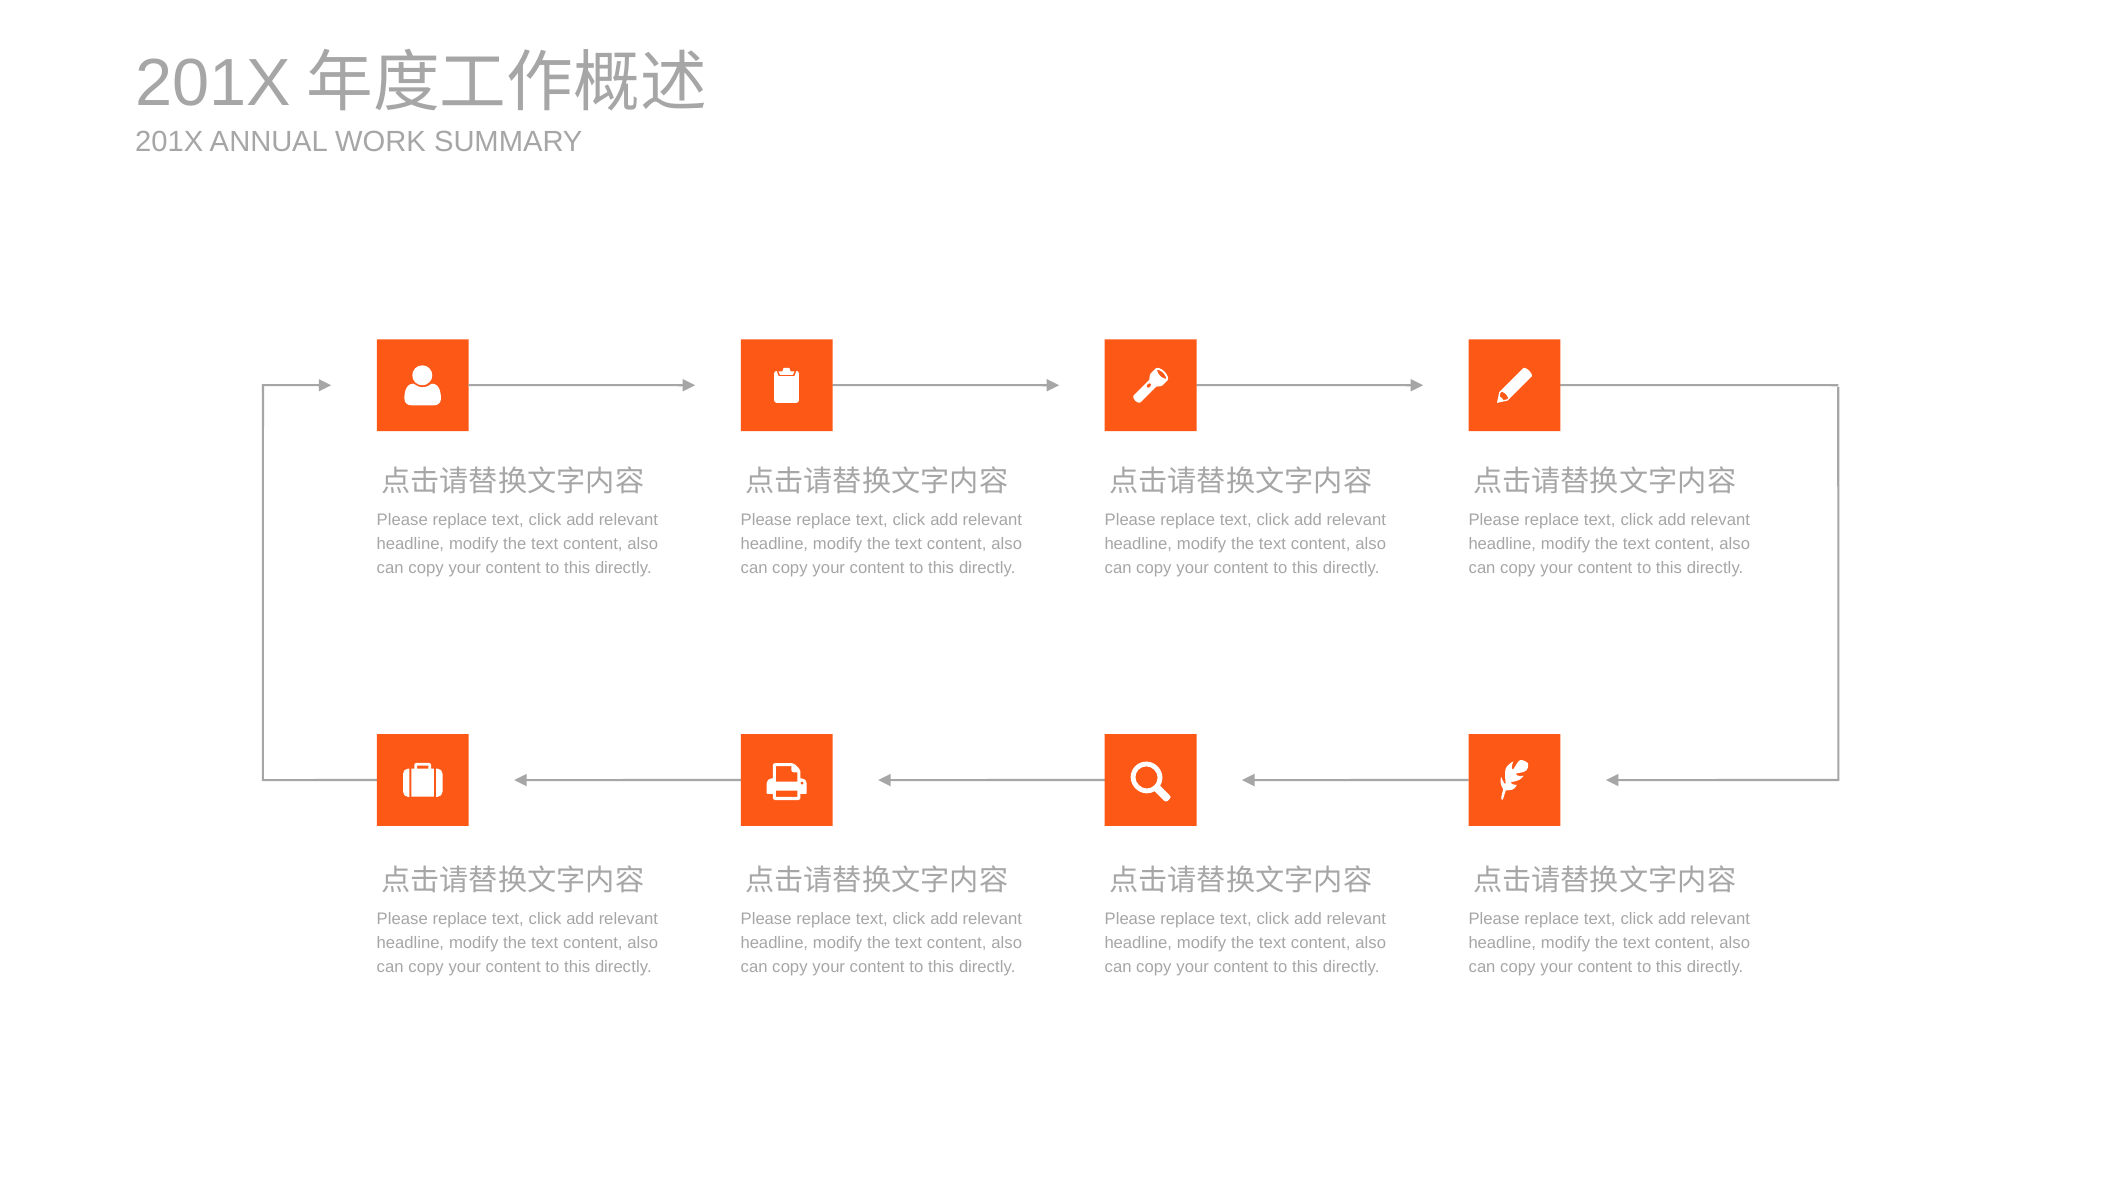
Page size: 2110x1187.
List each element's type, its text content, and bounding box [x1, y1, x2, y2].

text_box Please replace text, click add relevant headline, modify the text content, also can copy your content to this directly. [740, 504, 1044, 577]
text_box 点击请替换文字内容 [1109, 854, 1473, 897]
text_box Please replace text, click add relevant headline, modify the text content, also can copy your content to this directly. [376, 504, 680, 577]
text_box 点击请替换文字内容 [381, 454, 745, 497]
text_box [1104, 339, 1197, 432]
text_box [1104, 734, 1197, 826]
text_box 点击请替换文字内容 [381, 854, 745, 897]
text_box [376, 734, 469, 826]
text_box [376, 339, 469, 432]
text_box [740, 734, 833, 826]
text_box Please replace text, click add relevant headline, modify the text content, also can copy your content to this directly. [376, 904, 680, 977]
text_box Please replace text, click add relevant headline, modify the text content, also can copy your content to this directly. [740, 904, 1044, 977]
text_box Please replace text, click add relevant headline, modify the text content, also can copy your content to this directly. [1468, 504, 1772, 577]
text_box Please replace text, click add relevant headline, modify the text content, also can copy your content to this directly. [1468, 904, 1772, 977]
text_box [833, 379, 1060, 392]
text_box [1468, 734, 1561, 826]
text_box 点击请替换文字内容 [745, 454, 1109, 497]
text_box 点击请替换文字内容 [1473, 454, 1847, 497]
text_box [1468, 339, 1561, 432]
text_box [1242, 773, 1468, 787]
text_box [514, 773, 740, 787]
text_box 201X年度工作概述 [135, 38, 783, 119]
text_box [1606, 773, 1839, 787]
text_box [878, 773, 1104, 787]
text_box [469, 379, 696, 392]
text_box 点击请替换文字内容 [1109, 454, 1473, 497]
text_box Please replace text, click add relevant headline, modify the text content, also can copy your content to this directly. [1104, 904, 1408, 977]
text_box Please replace text, click add relevant headline, modify the text content, also can copy your content to this directly. [1104, 504, 1408, 577]
text_box 201X ANNUAL WORK SUMMARY [135, 122, 596, 158]
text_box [740, 339, 833, 432]
text_box [261, 379, 332, 392]
text_box [1197, 379, 1424, 392]
text_box 点击请替换文字内容 [1473, 854, 1847, 897]
text_box 点击请替换文字内容 [745, 854, 1109, 897]
